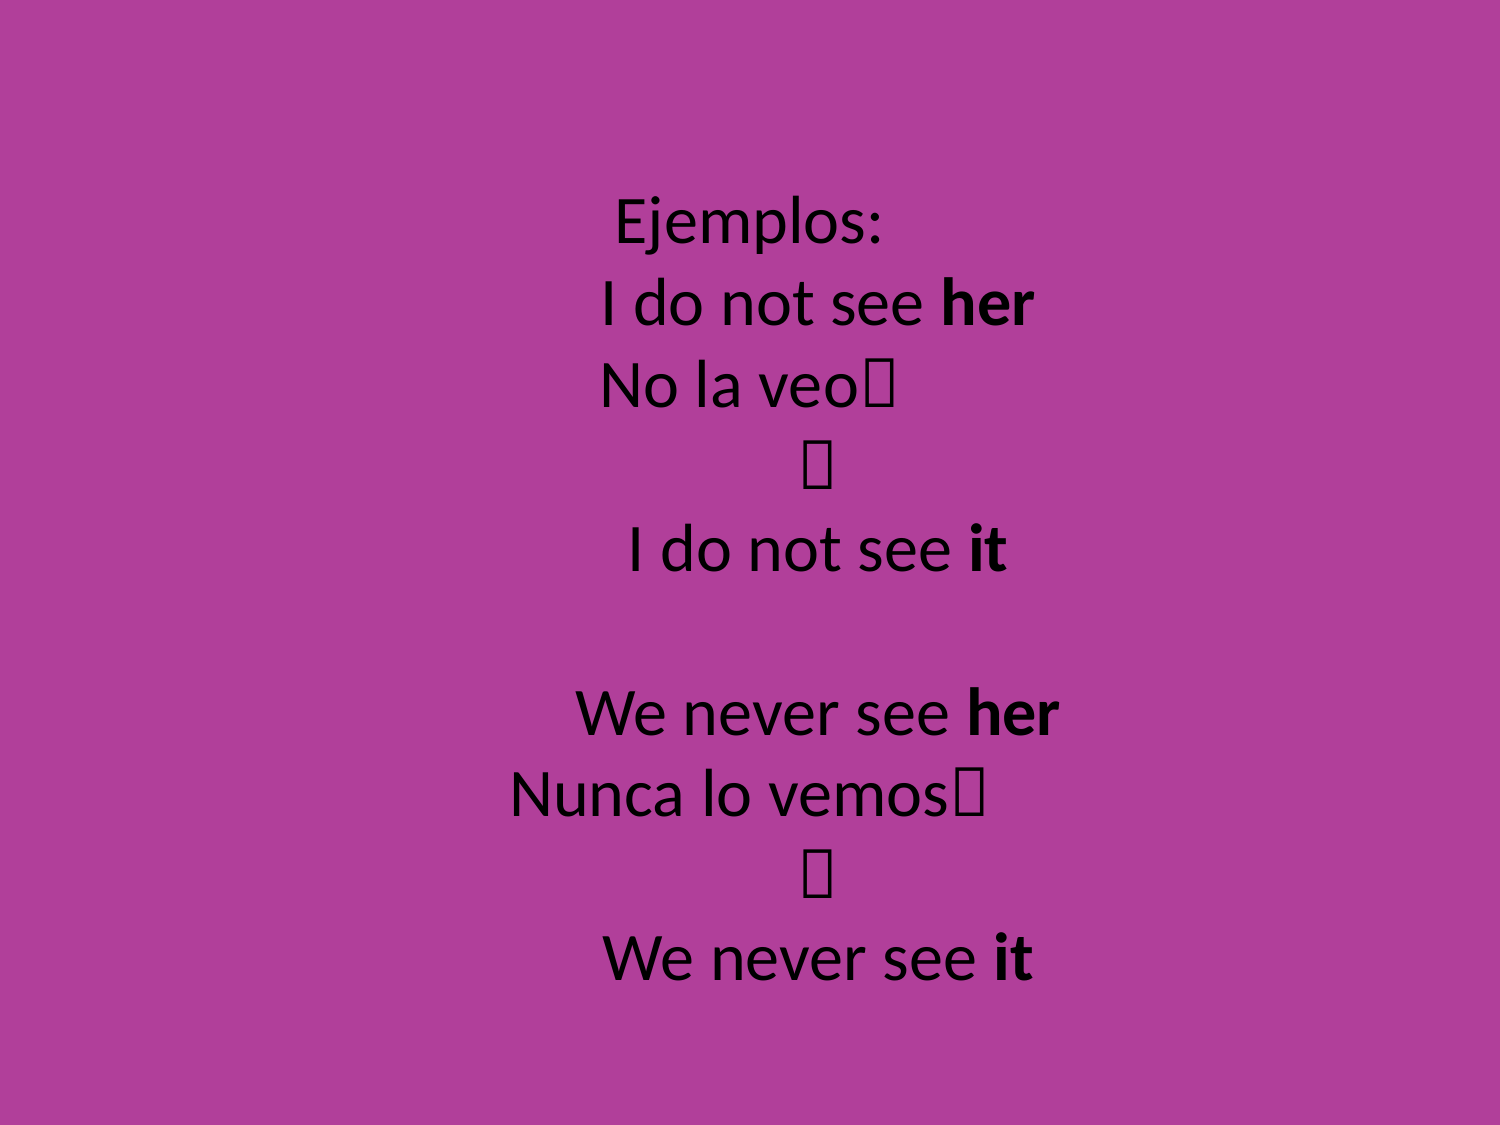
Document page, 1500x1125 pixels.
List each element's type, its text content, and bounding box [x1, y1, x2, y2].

title Ejemplos: I do not see her No la veo  I do not see it We never see her Nunca lo vemos  We never see it [75, 45, 1425, 1125]
